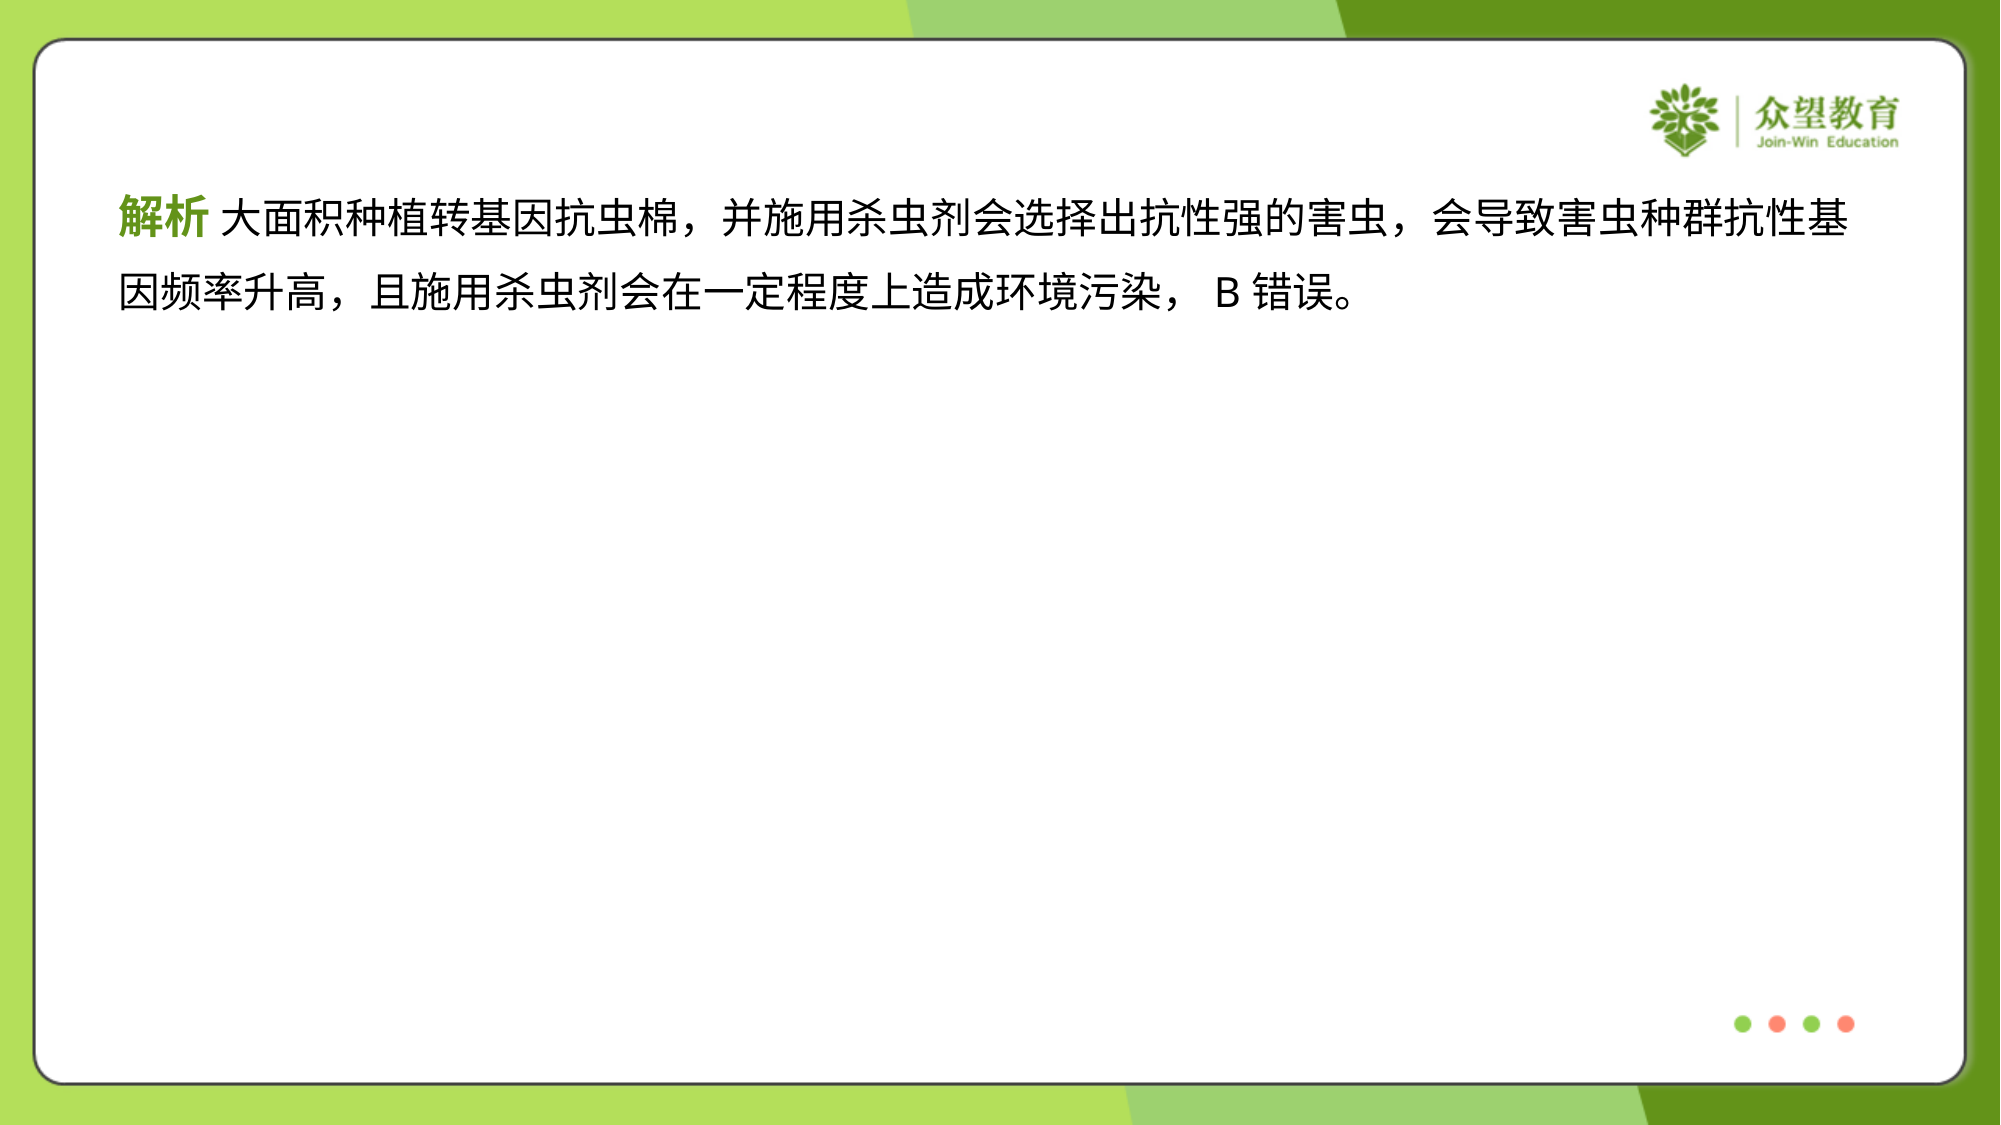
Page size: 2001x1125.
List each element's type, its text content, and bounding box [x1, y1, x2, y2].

picture [0, 0, 2000, 1125]
text_box 解析 大面积种植转基因抗虫棉，并施用杀虫剂会选择出抗性强的害虫，会导致害虫种群抗性基 因频率升高，且施用杀虫剂会在一定程度上造成环境污染，B错误。 [118, 159, 1883, 309]
